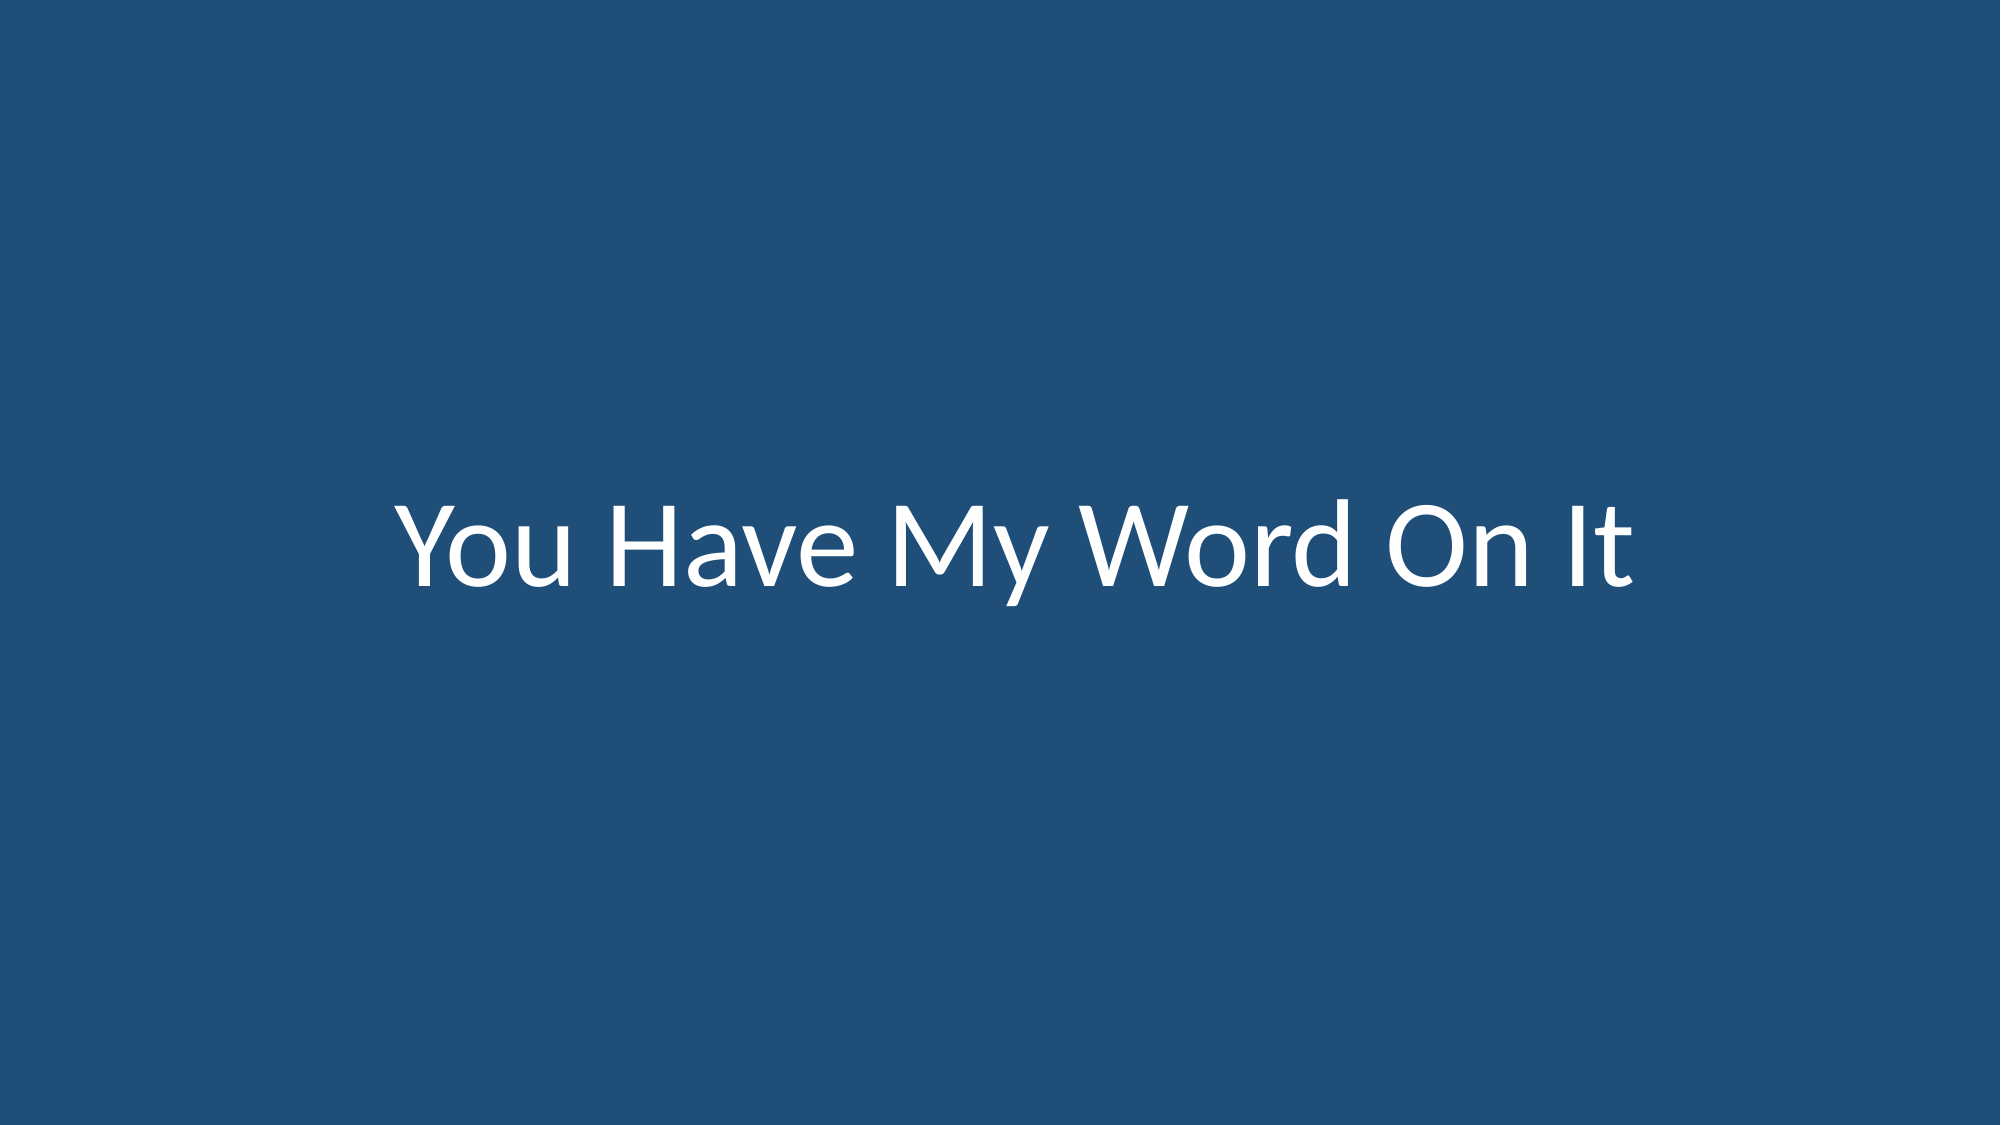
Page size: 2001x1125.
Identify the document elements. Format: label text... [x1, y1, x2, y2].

list You Have My Word On It [153, 471, 1878, 950]
